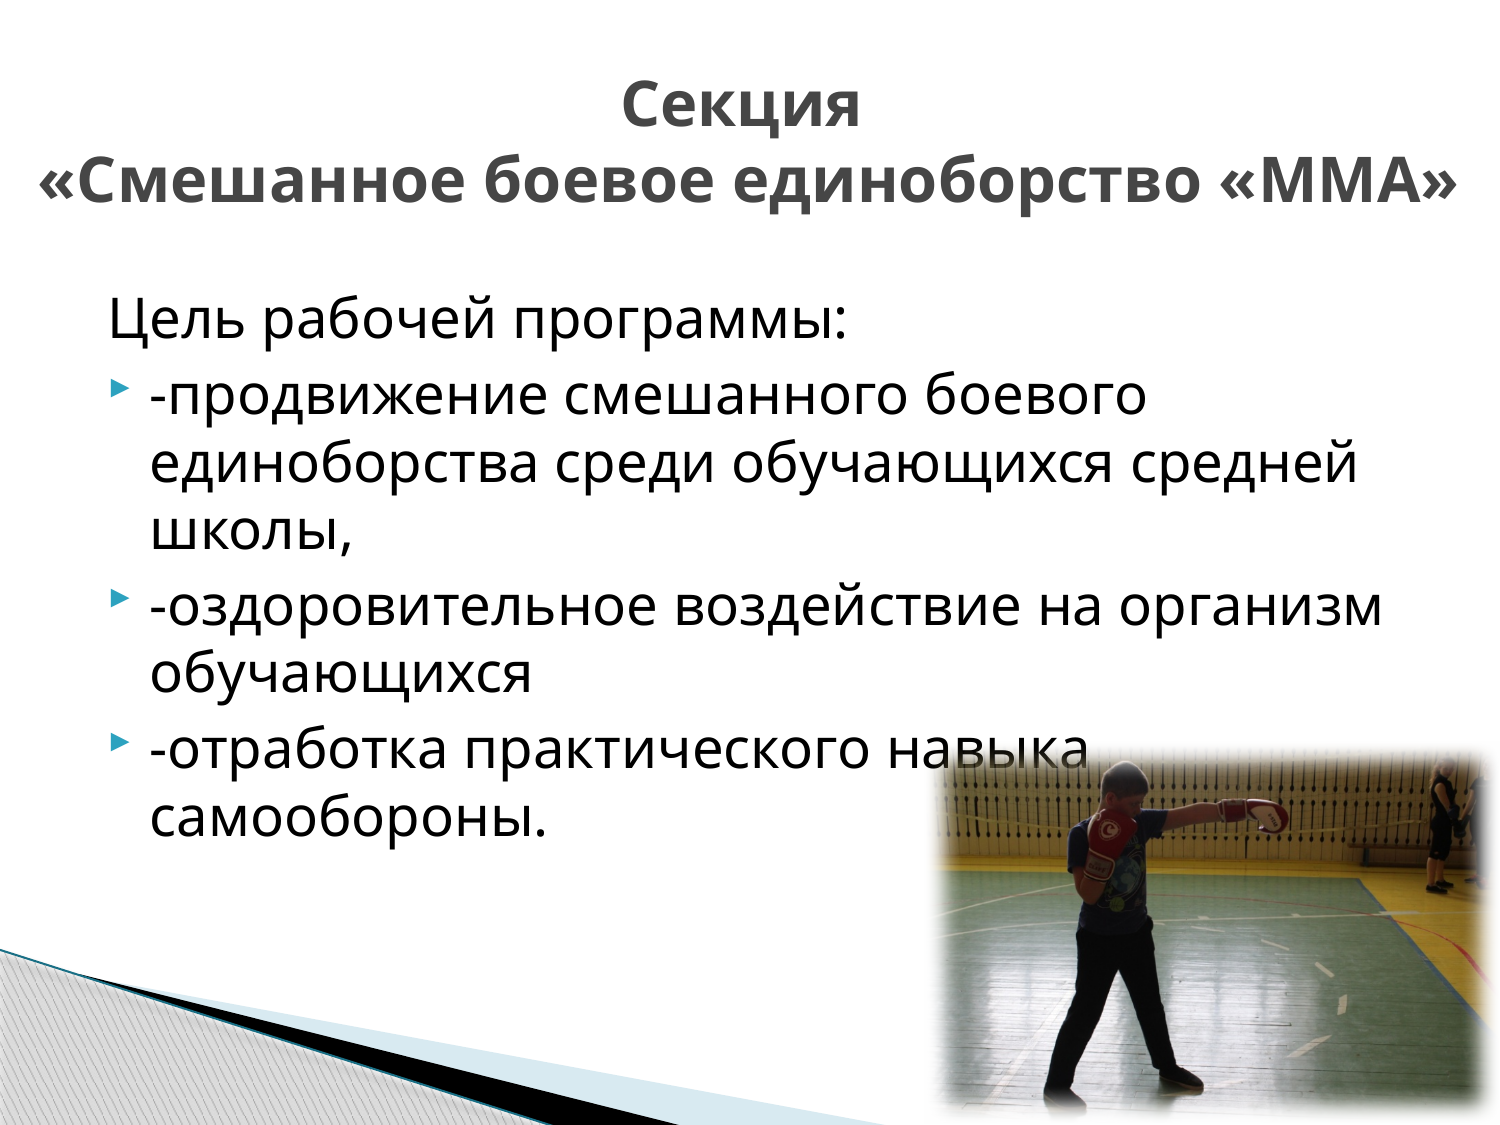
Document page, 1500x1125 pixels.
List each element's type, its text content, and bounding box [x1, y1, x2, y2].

title Секция «Смешанное боевое единоборство «ММА» [0, 45, 1500, 233]
list Цель рабочей программы: -продвижение смешанного боевого единоборства среди обучающихся средней школы, -оздоровительное воздействие на организм обучающихся -отработка практического навыка самообороны. [75, 275, 1425, 986]
picture [924, 741, 1500, 1125]
